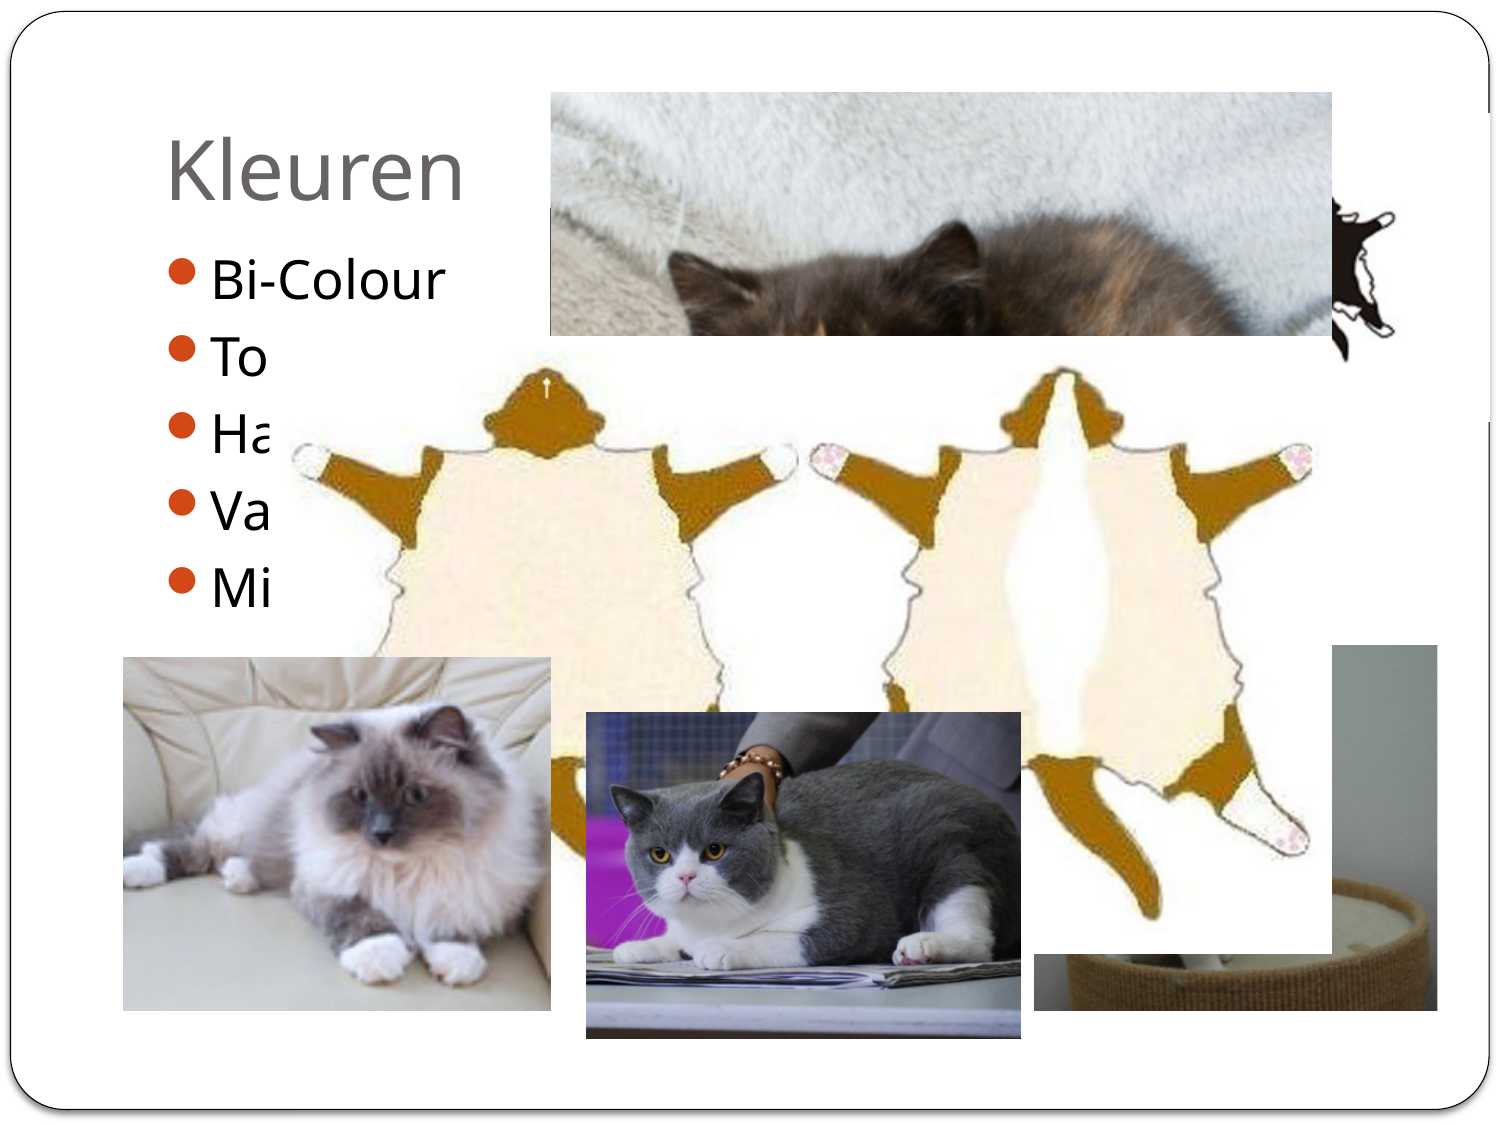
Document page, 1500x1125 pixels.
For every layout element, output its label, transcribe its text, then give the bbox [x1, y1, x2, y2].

picture [123, 92, 1490, 1039]
list Bi-Colour Tortie Harlekijn Van Mitted [150, 237, 491, 655]
title Kleuren [150, 45, 1425, 233]
